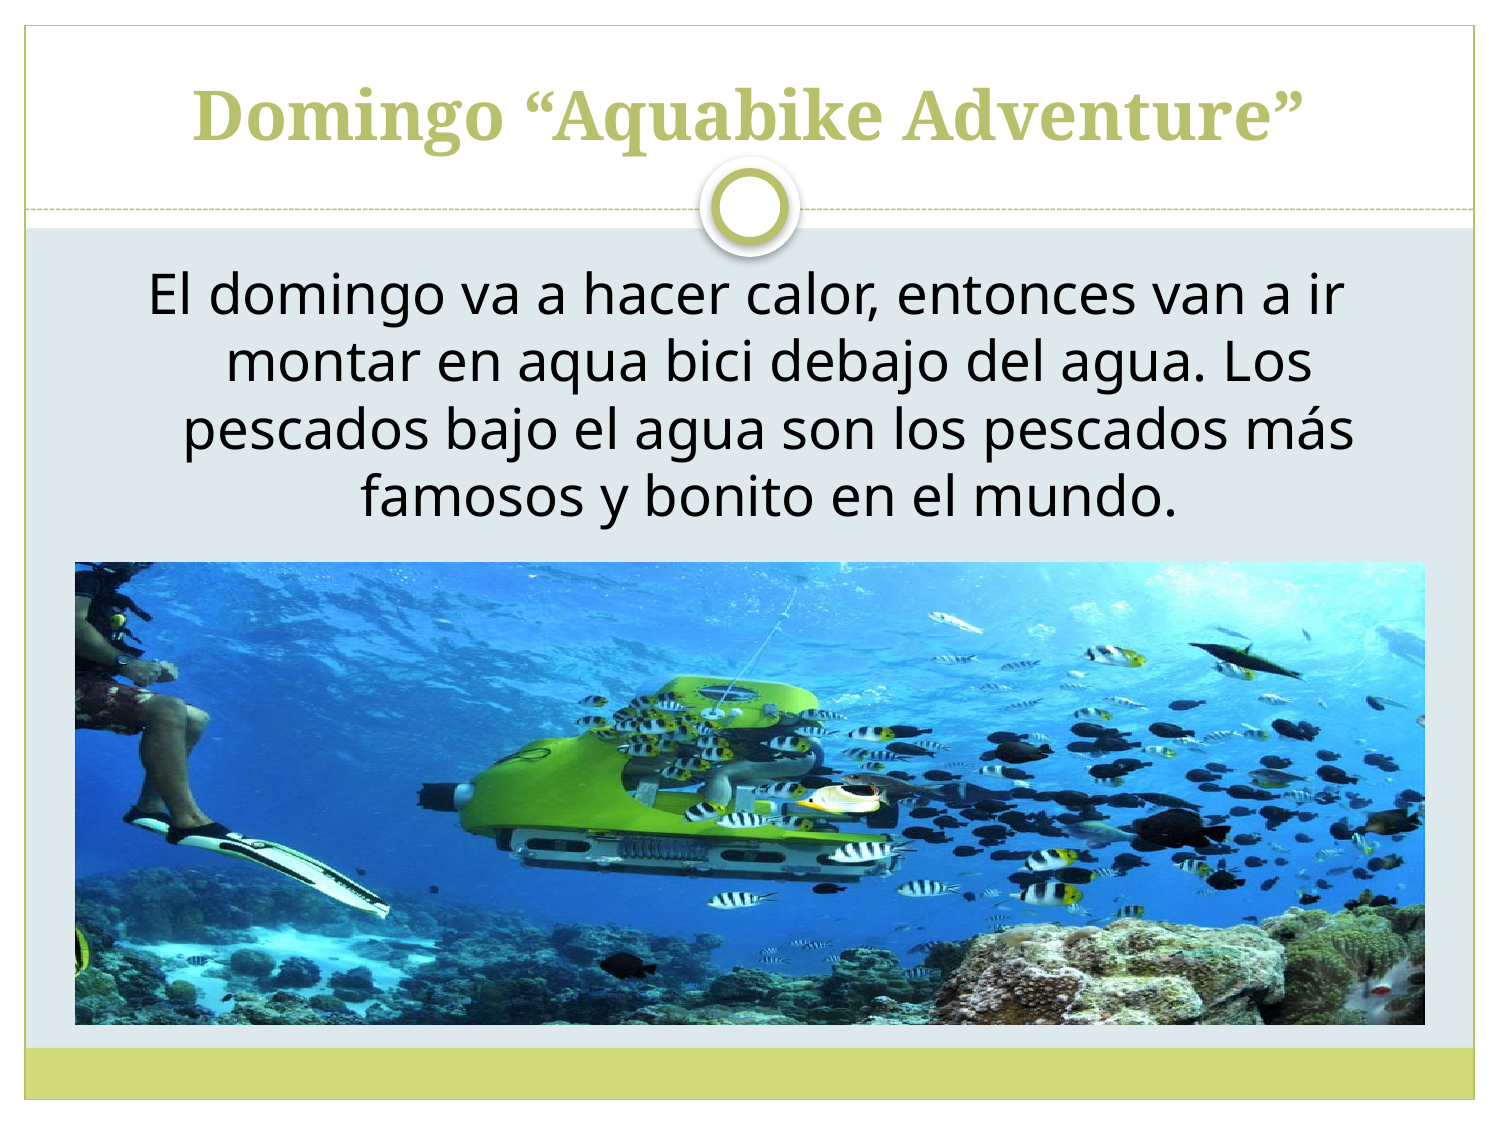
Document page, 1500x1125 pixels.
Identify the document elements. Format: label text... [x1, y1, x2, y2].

picture [74, 562, 1426, 1026]
list El domingo va a hacer calor, entonces van a ir montar en aqua bici debajo del agua. Los pescados bajo el agua son los pescados más famosos y bonito en el mundo. [49, 250, 1445, 1001]
title Domingo “Aquabike Adventure” [49, 37, 1450, 162]
